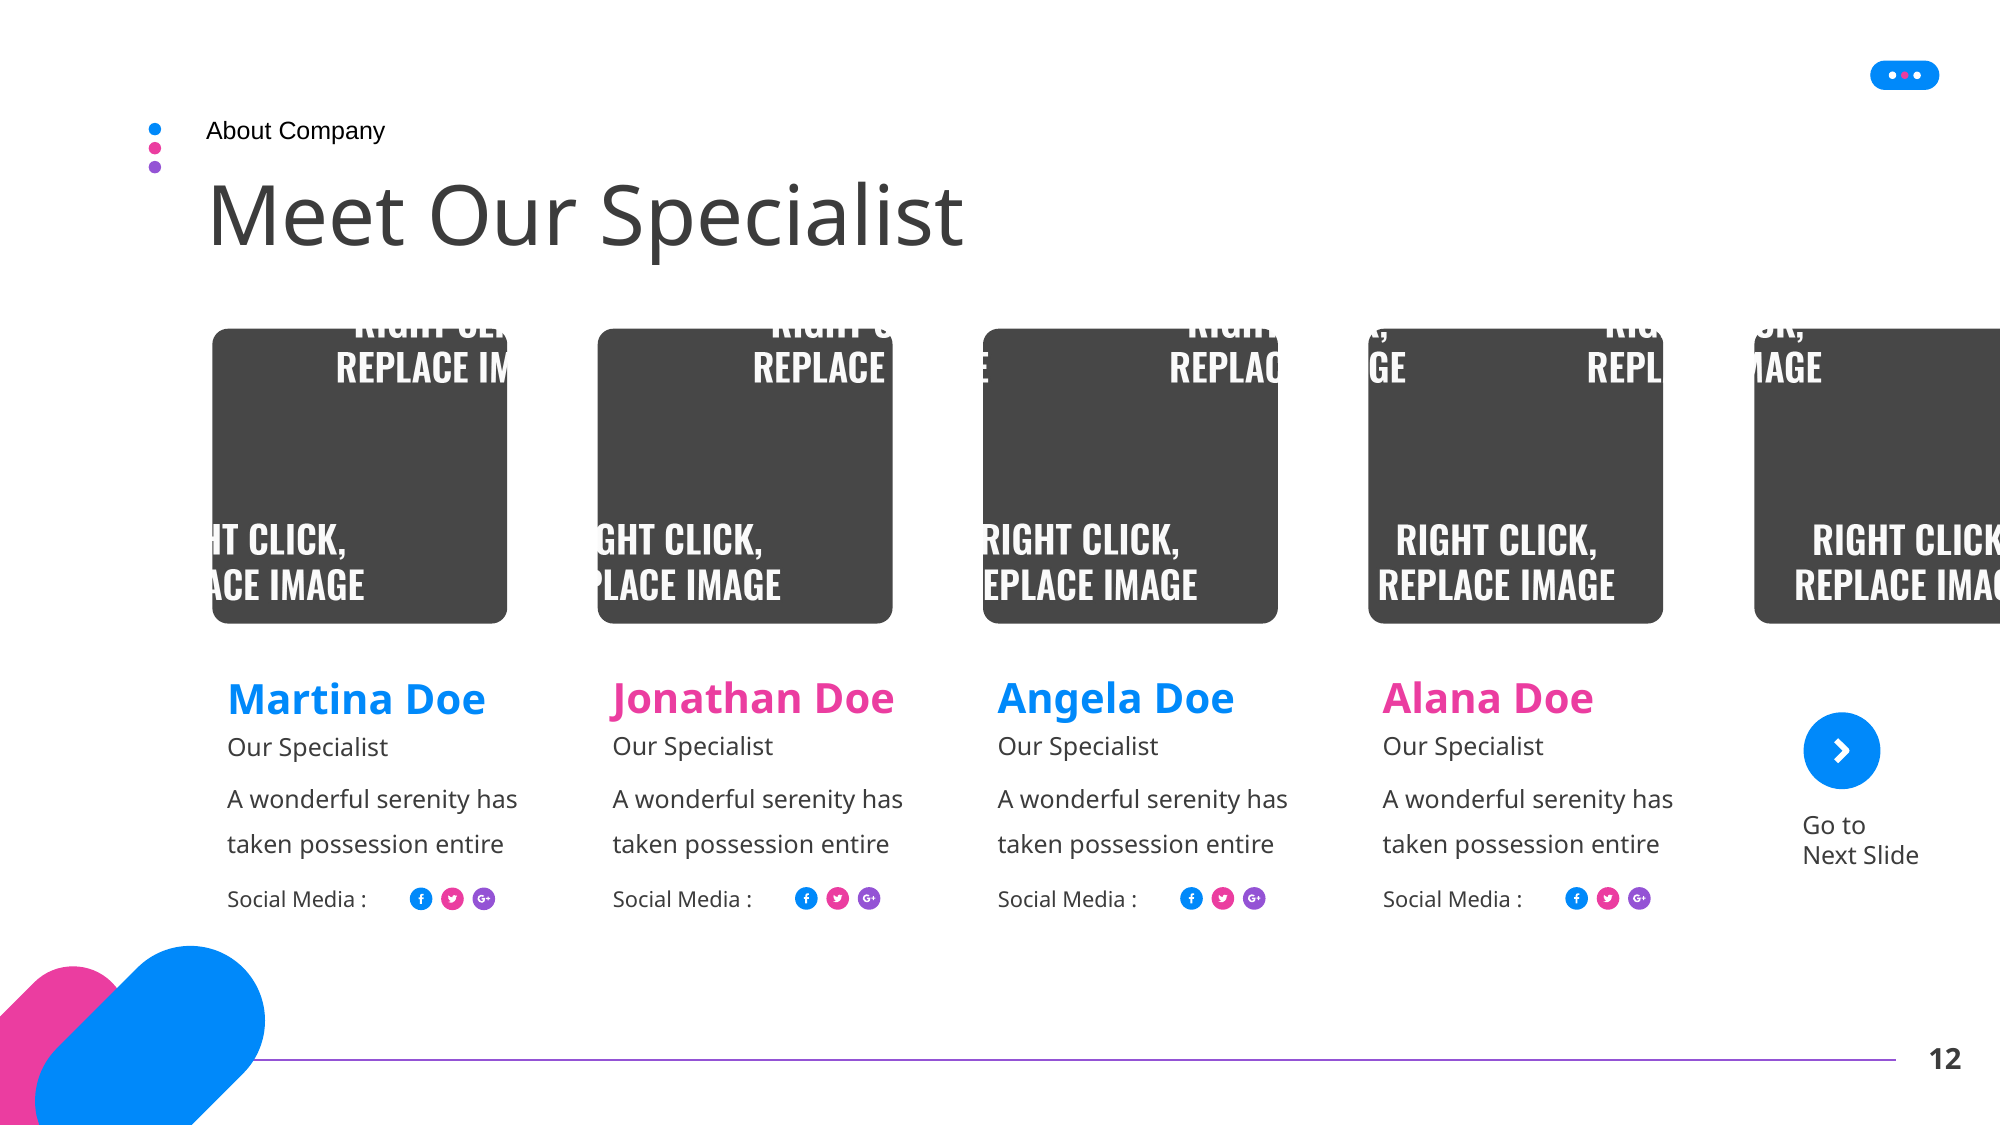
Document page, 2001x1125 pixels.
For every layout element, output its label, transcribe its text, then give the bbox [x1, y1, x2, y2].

text_box A wonderful serenity has taken possession entire [212, 769, 549, 866]
text_box Social Media : [983, 878, 1204, 919]
text_box Our Specialist [212, 723, 549, 769]
text_box Our Specialist [1367, 723, 1704, 769]
slide_number 12 [1883, 1034, 1977, 1086]
text_box Social Media : [1368, 878, 1589, 919]
text_box [1802, 711, 1882, 791]
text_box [1180, 887, 1266, 910]
text_box Jonathan Doe [597, 664, 934, 723]
text_box Our Specialist [597, 723, 934, 769]
picture [212, 328, 508, 624]
text_box Our Specialist [982, 723, 1319, 769]
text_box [409, 887, 496, 911]
text_box A wonderful serenity has taken possession entire [1367, 769, 1704, 866]
title Meet Our Specialist [191, 154, 1435, 270]
text_box Social Media : [212, 878, 433, 920]
text_box Alana Doe [1367, 664, 1704, 723]
text_box Angela Doe [982, 664, 1319, 723]
picture [1368, 328, 1664, 624]
text_box A wonderful serenity has taken possession entire [982, 769, 1319, 866]
text_box Social Media : [598, 878, 818, 919]
text_box Go to Next Slide [1787, 801, 1940, 877]
text_box [1834, 738, 1850, 764]
text_box Martina Doe [212, 665, 549, 723]
subtitle About Company [191, 107, 1107, 153]
picture [982, 328, 1278, 624]
text_box A wonderful serenity has taken possession entire [597, 769, 934, 866]
picture [597, 328, 893, 624]
picture [1754, 328, 2000, 624]
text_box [1565, 887, 1651, 910]
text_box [795, 887, 881, 910]
